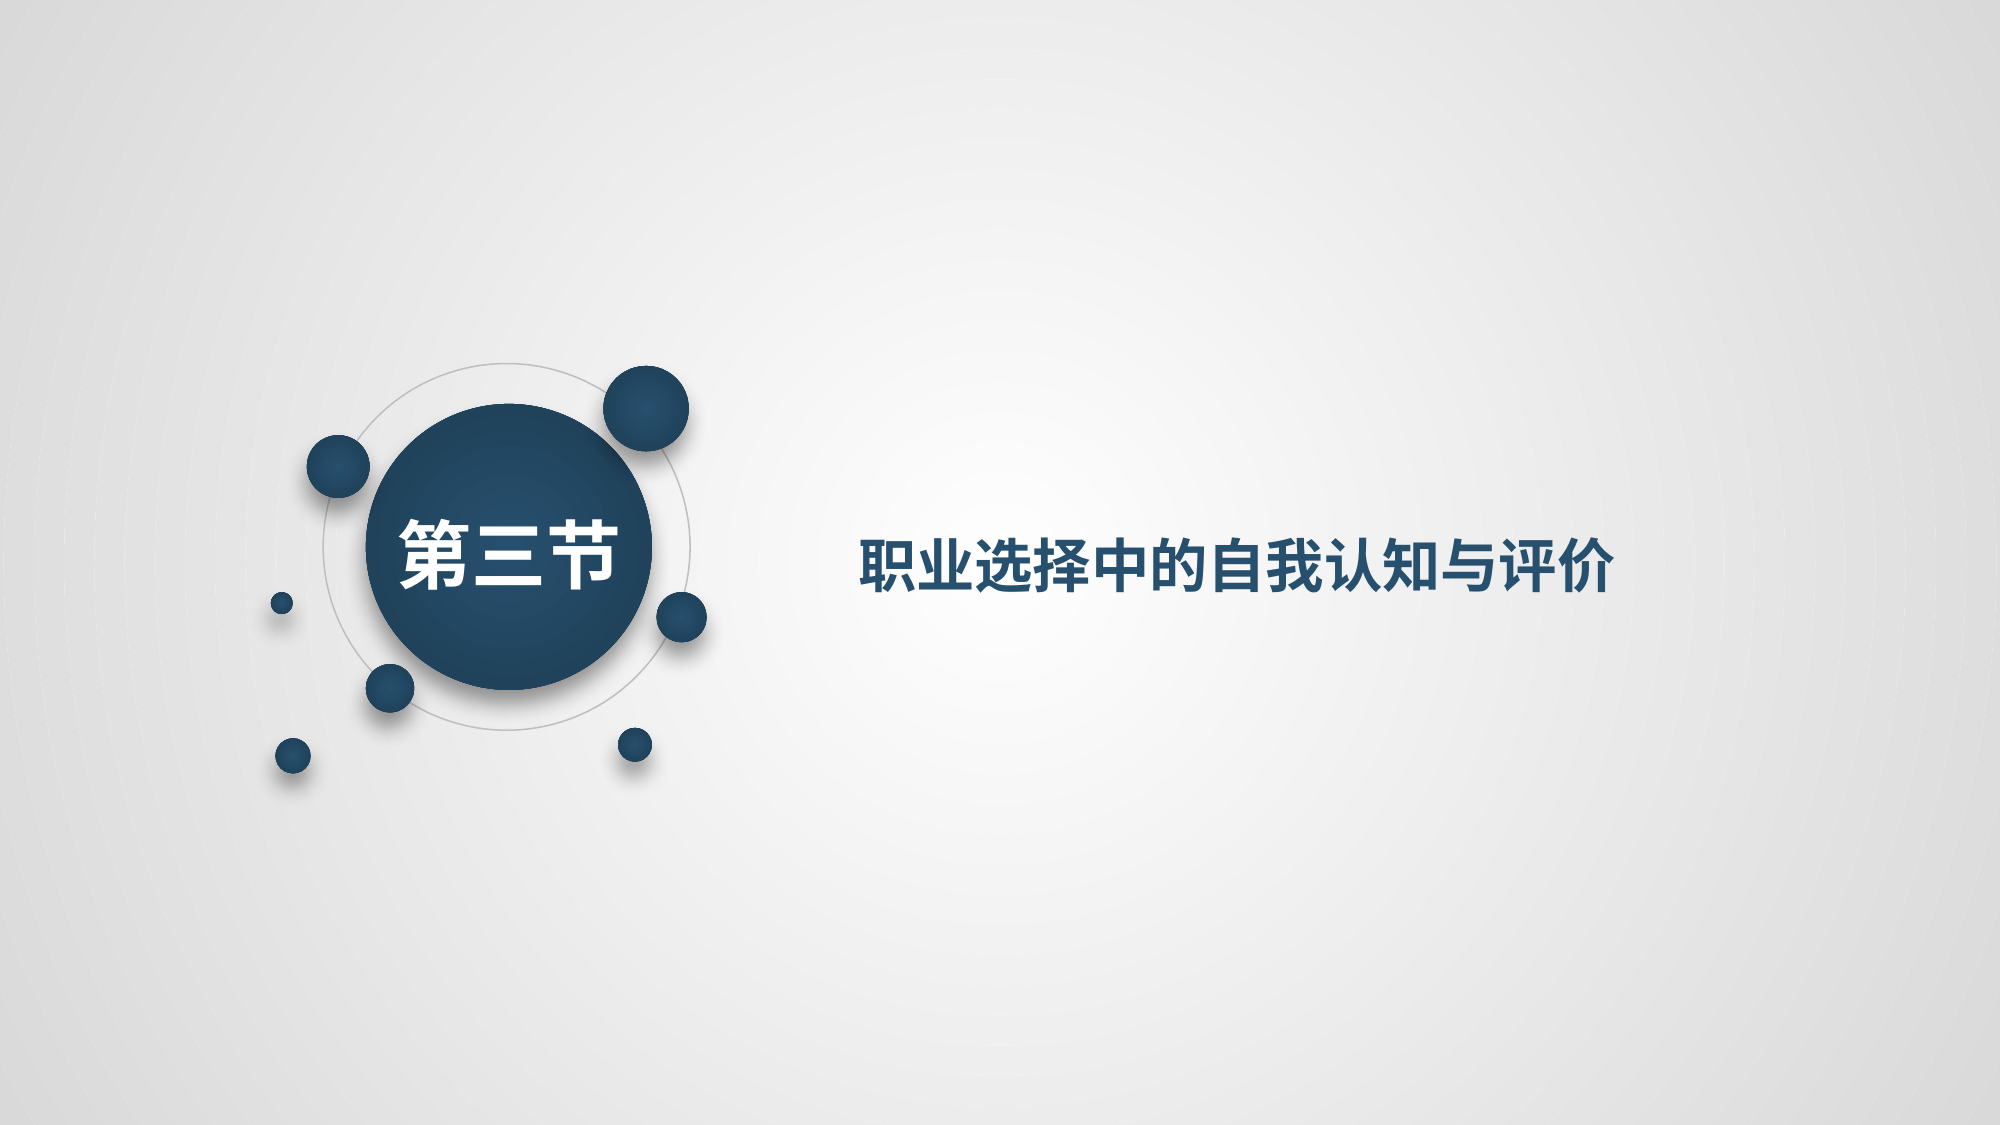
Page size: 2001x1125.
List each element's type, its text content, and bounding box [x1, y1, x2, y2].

text_box 第三节 [381, 501, 637, 606]
text_box [356, 362, 601, 463]
text_box [364, 402, 653, 691]
text_box [305, 434, 371, 499]
text_box [322, 526, 384, 671]
text_box [364, 663, 416, 714]
text_box [269, 591, 294, 616]
text_box [646, 472, 692, 595]
text_box [655, 591, 708, 644]
text_box [428, 649, 653, 732]
text_box [617, 726, 653, 763]
text_box 职业选择中的自我认知与评价 [843, 521, 1631, 607]
text_box [274, 737, 312, 775]
text_box [602, 364, 690, 453]
